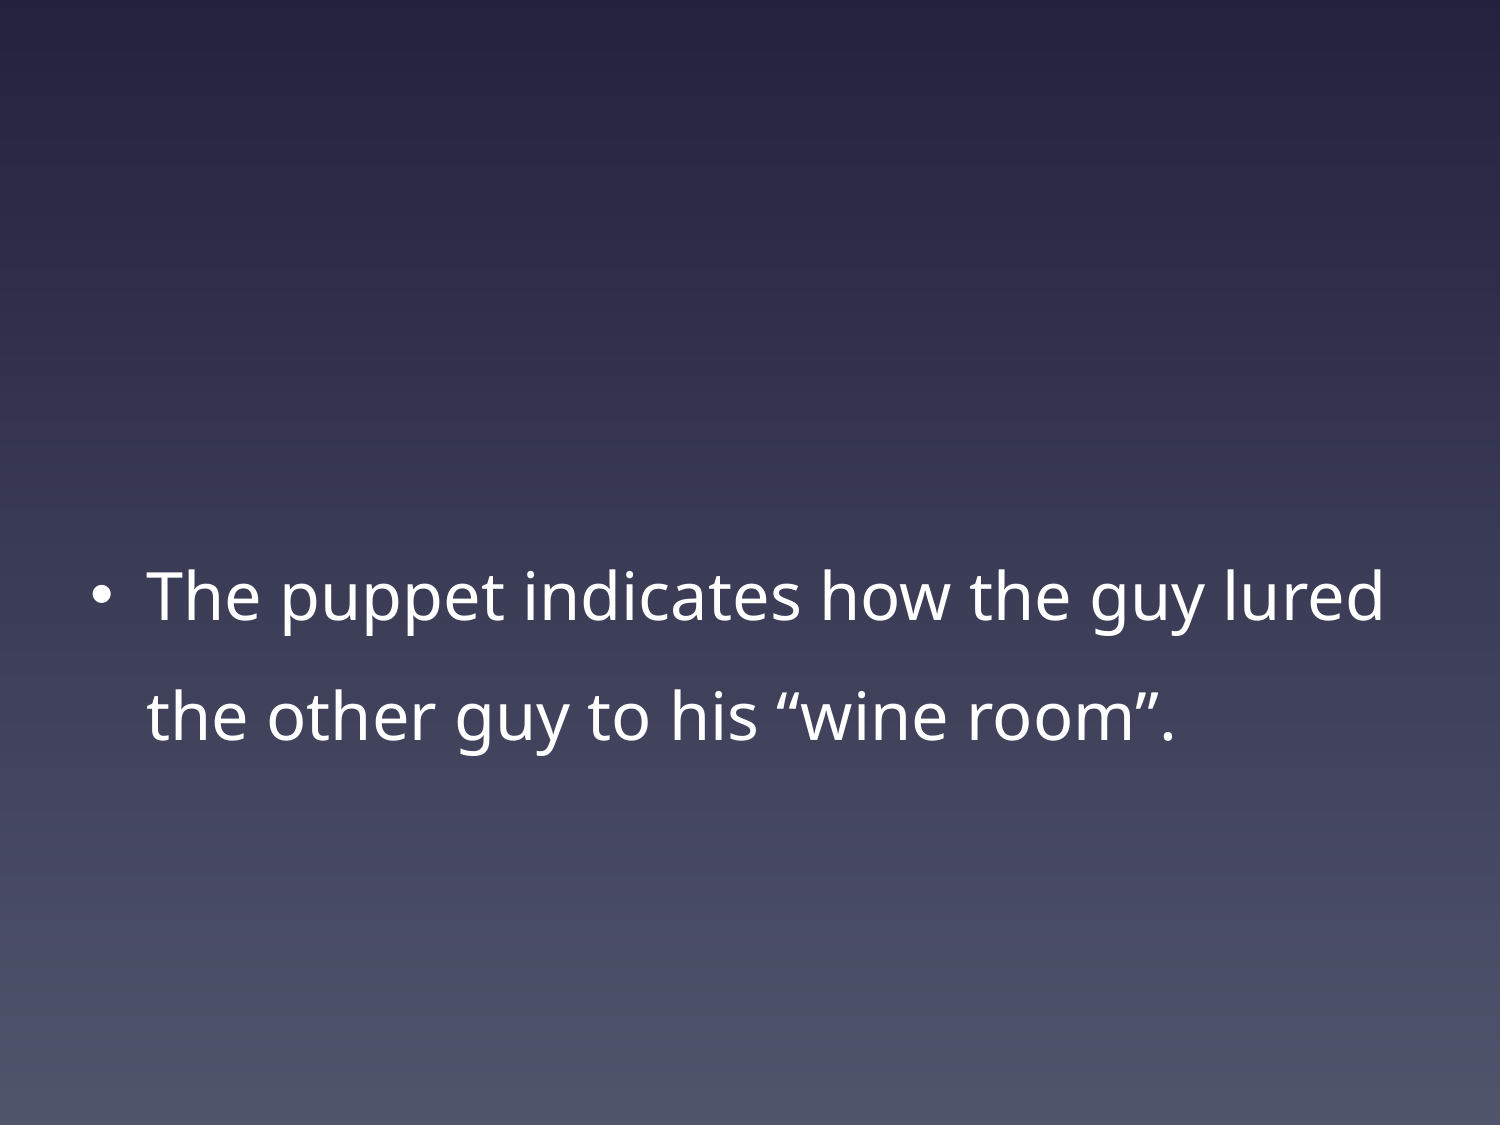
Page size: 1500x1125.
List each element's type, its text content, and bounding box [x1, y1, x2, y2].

list The puppet indicates how the guy lured the other guy to his “wine room”. [75, 262, 1425, 1005]
